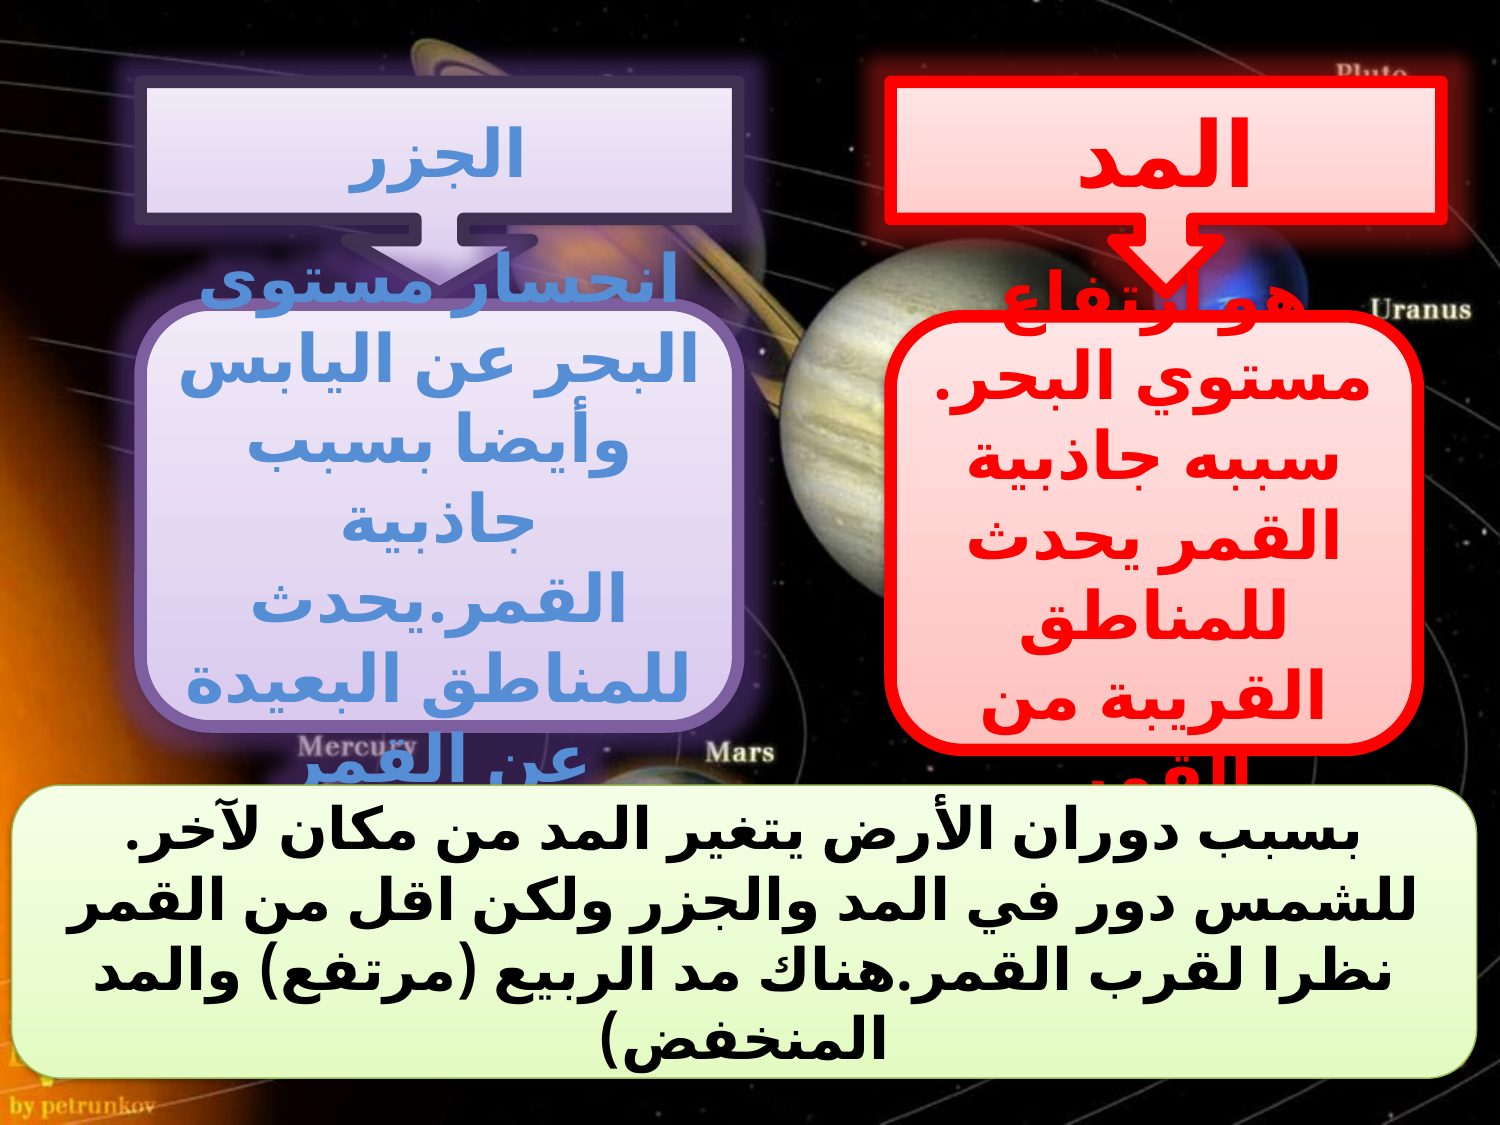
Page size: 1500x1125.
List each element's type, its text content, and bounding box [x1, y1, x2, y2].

text_box انحسار مستوى البحر عن اليابس وأيضا بسبب جاذبية القمر.يحدث للمناطق البعيدة عن القمر [139, 303, 739, 728]
text_box المد [889, 81, 1443, 294]
text_box بسبب دوران الأرض يتغير المد من مكان لآخر. للشمس دور في المد والجزر ولكن اقل من القمر نظرا لقرب القمر.هناك مد الربيع (مرتفع) والمد المنخفض) [10, 784, 1478, 1079]
text_box هو ارتفاع مستوي البحر. سببه جاذبية القمر يحدث للمناطق القريبة من القمر [889, 315, 1419, 751]
text_box الجزر [139, 81, 739, 276]
picture [0, 0, 1500, 1125]
